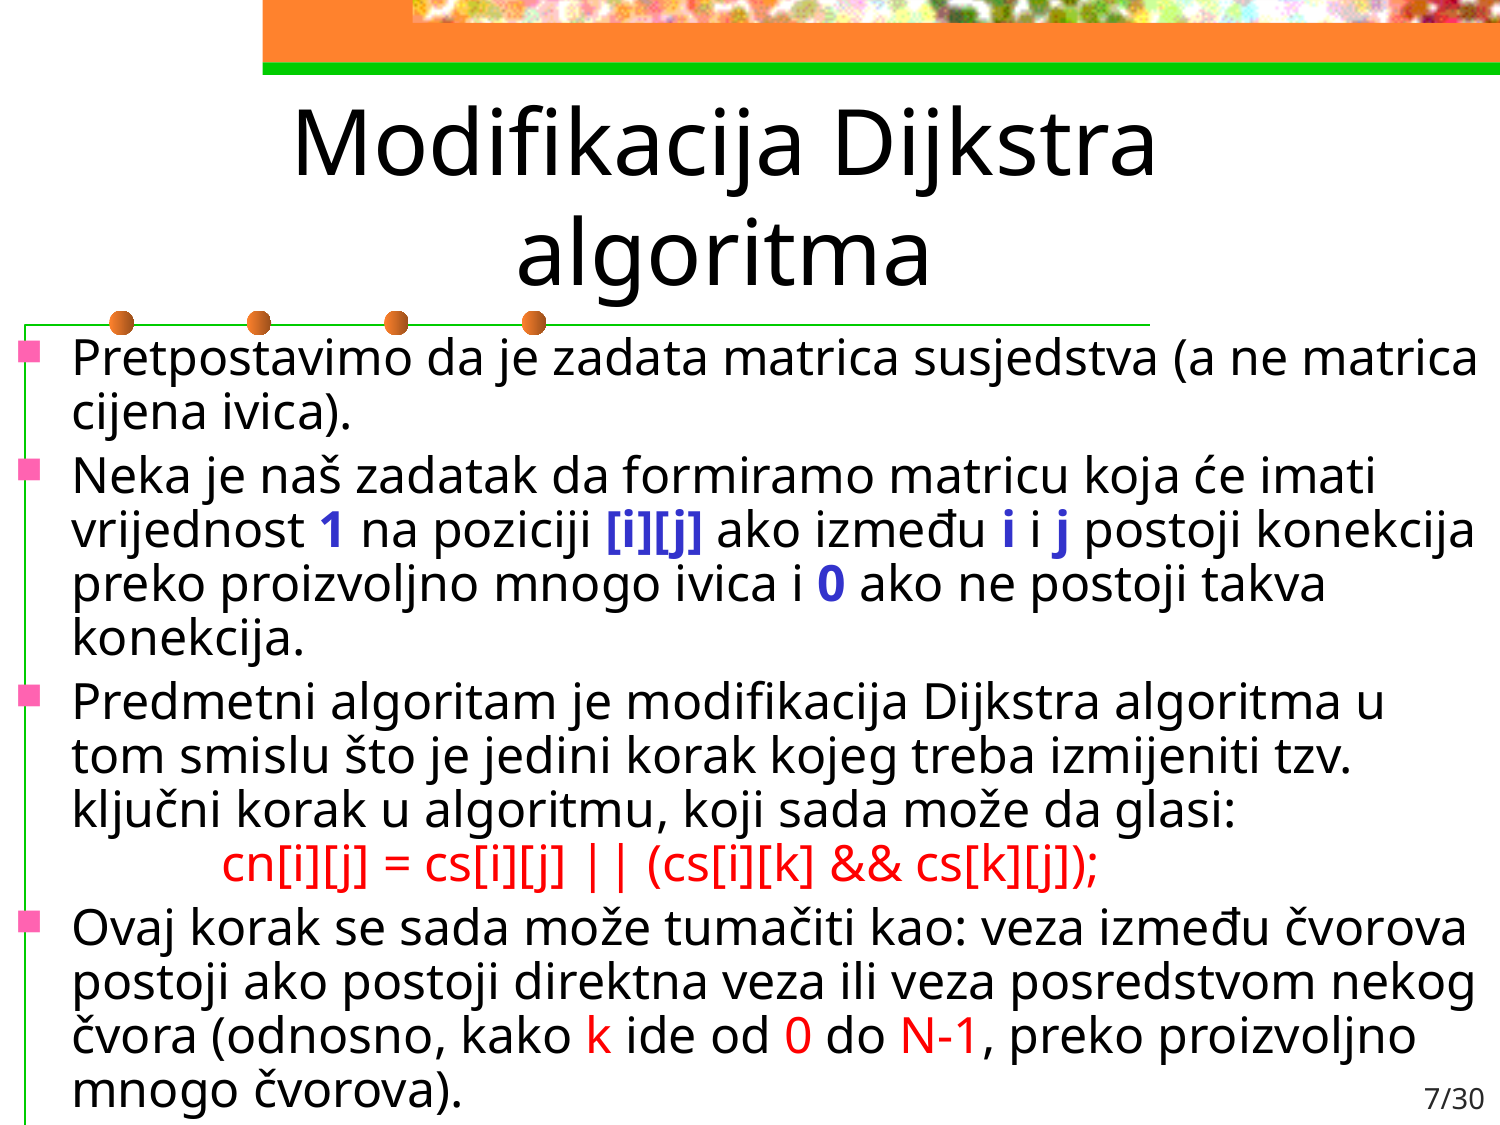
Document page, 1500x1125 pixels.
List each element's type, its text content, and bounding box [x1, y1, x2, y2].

title Modifikacija Dijkstra algoritma [87, 99, 1363, 288]
list Pretpostavimo da je zadata matrica susjedstva (a ne matrica cijena ivica). Neka je naš zadatak da formiramo matricu koja će imati vrijednost 1 na poziciji [i][j] ako između i i j postoji konekcija preko proizvoljno mnogo ivica i 0 ako ne postoji takva konekcija. Predmetni algoritam je modifikacija Dijkstra algoritma u tom smislu što je jedini korak kojeg treba izmijeniti tzv. ključni korak u algoritmu, koji sada može da glasi: cn[i][j] = cs[i][j] || (cs[i][k] && cs[k][j]); Ovaj korak se sada može tumačiti kao: veza između čvorova postoji ako postoji direktna veza ili veza posredstvom nekog čvora (odnosno, kako k ide od 0 do N-1, preko proizvoljno mnogo čvorova). [0, 324, 1500, 1125]
picture [412, 0, 1500, 23]
text_box 7/30 [1374, 1072, 1500, 1123]
